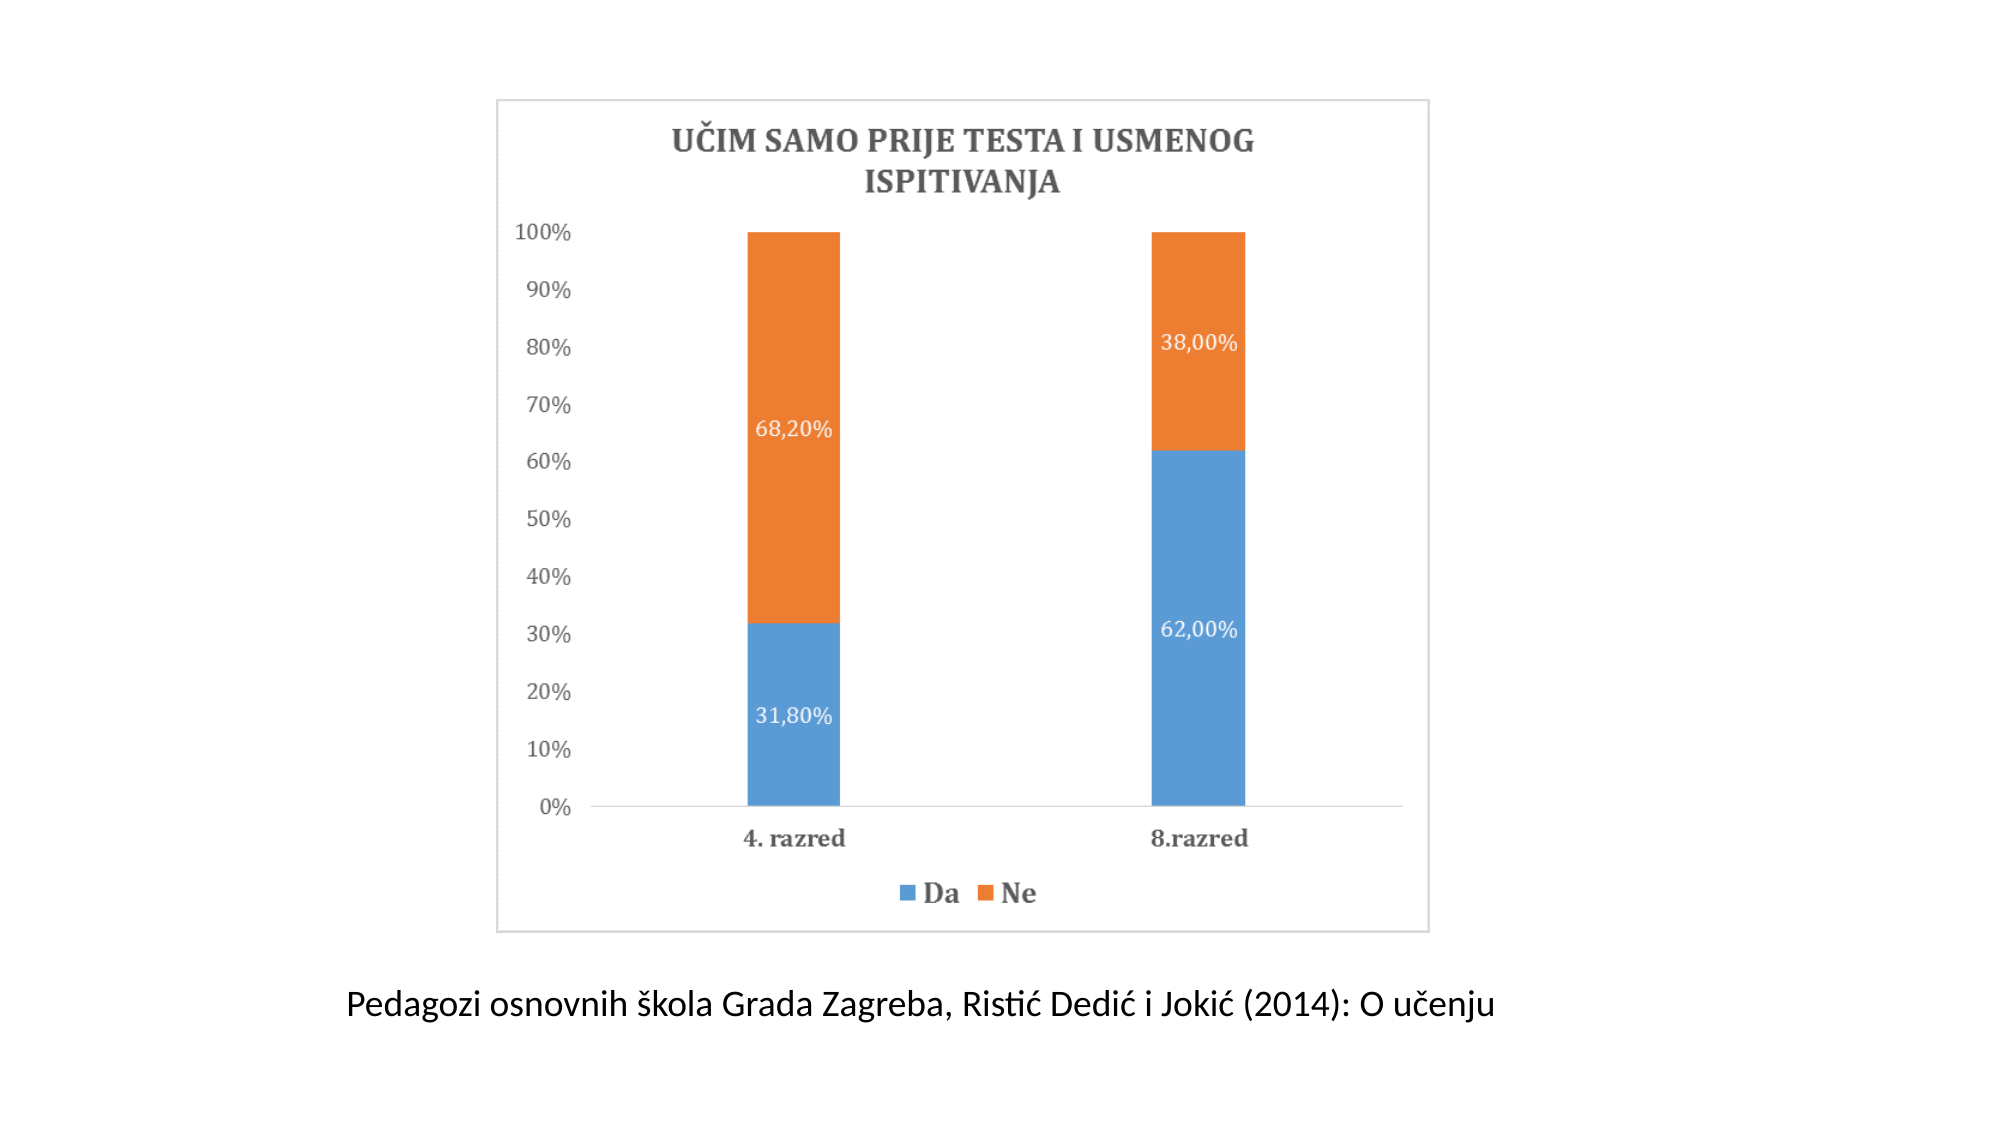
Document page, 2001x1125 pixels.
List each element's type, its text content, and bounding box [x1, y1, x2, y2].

picture [496, 99, 1430, 933]
text_box Pedagozi osnovnih škola Grada Zagreba, Ristić Dedić i Jokić (2014): O učenju [331, 971, 1716, 1032]
